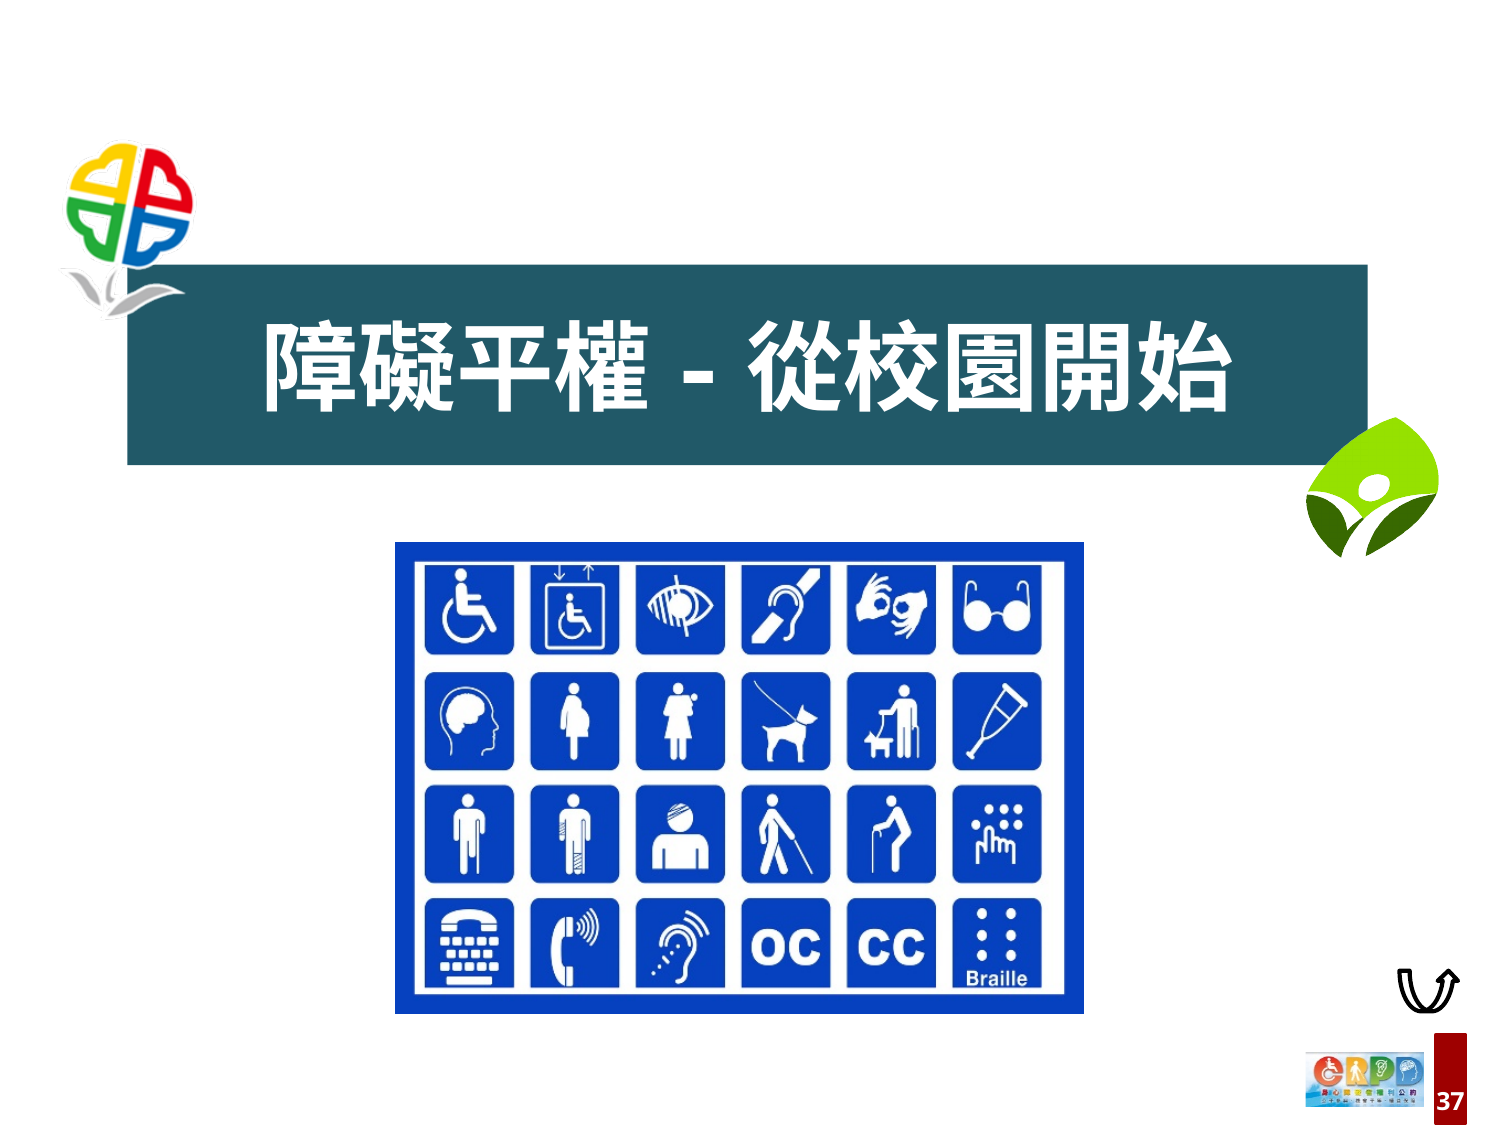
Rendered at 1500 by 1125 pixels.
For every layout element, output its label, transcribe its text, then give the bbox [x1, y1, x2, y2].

picture [1305, 1052, 1424, 1107]
text_box [1397, 968, 1460, 1014]
picture [1305, 417, 1440, 559]
slide_number 37 [1416, 1076, 1485, 1125]
picture [395, 541, 1084, 1014]
picture [56, 136, 199, 323]
text_box 障礙平權-從校園開始 [127, 264, 1368, 466]
